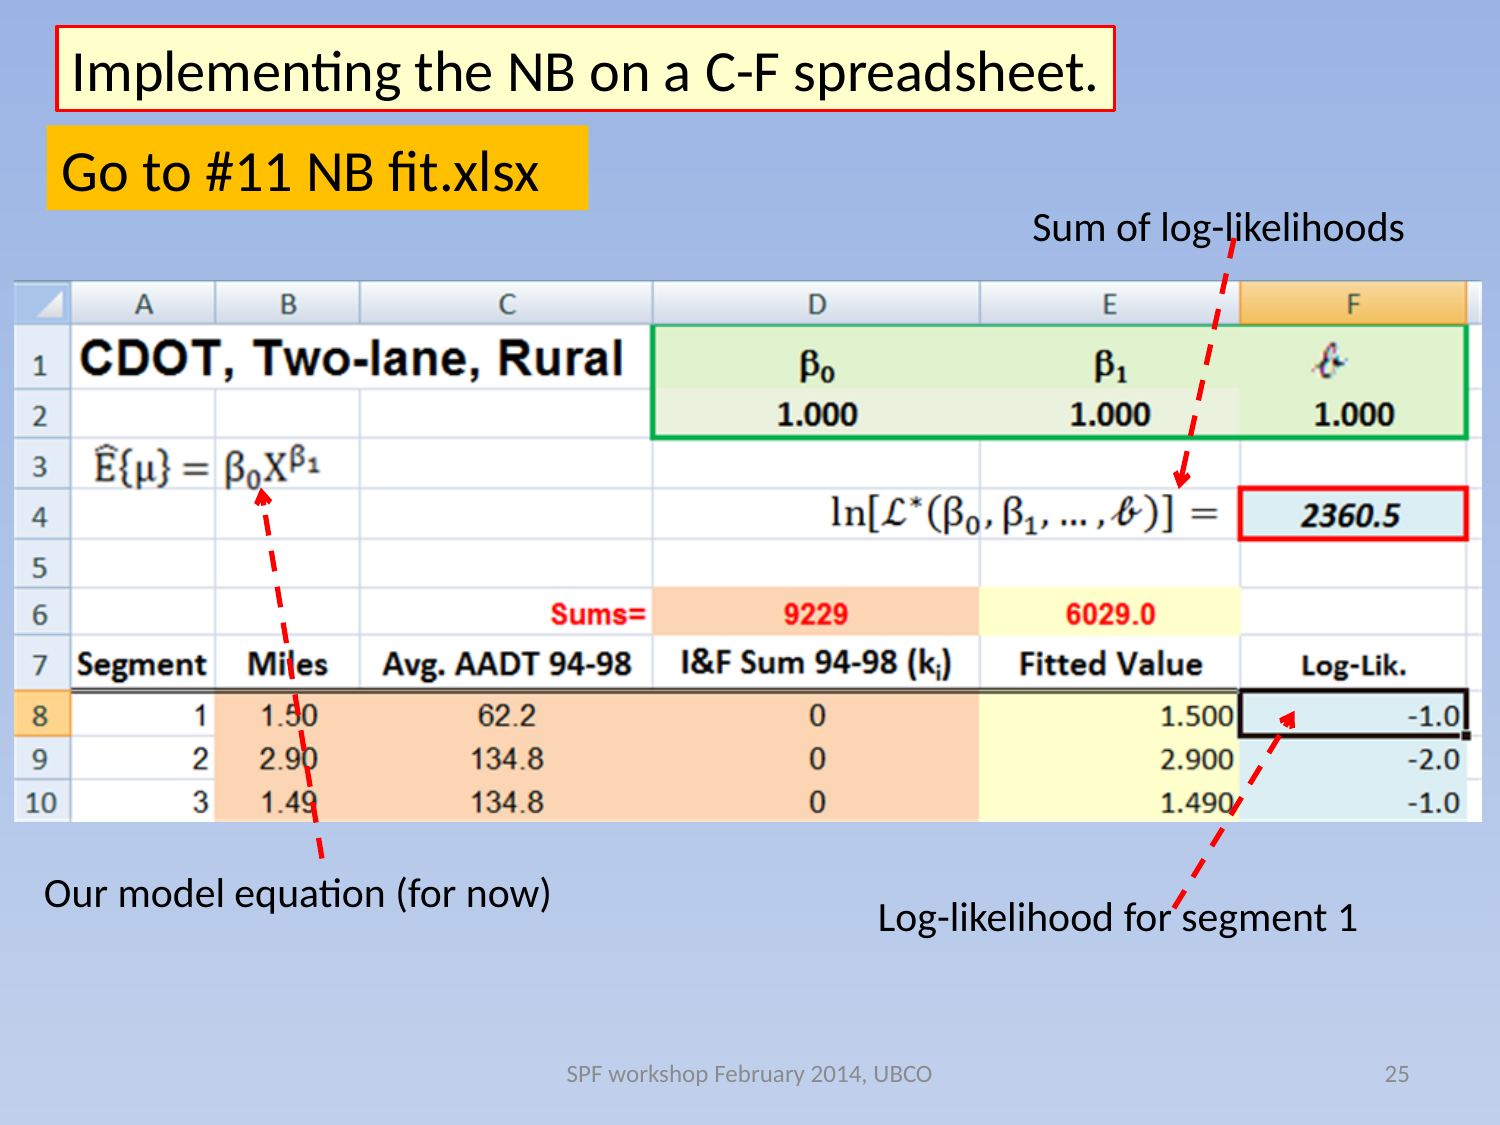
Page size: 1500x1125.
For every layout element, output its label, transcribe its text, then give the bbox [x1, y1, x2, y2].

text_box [1178, 237, 1235, 490]
text_box Implementing the NB on a C-F spreadsheet. [57, 26, 1115, 111]
text_box Log-likelihood for segment 1 [863, 882, 1374, 947]
text_box Go to #11 NB fit.xlsx [46, 125, 589, 211]
text_box Sum of log-likelihoods [1017, 192, 1421, 258]
footer SPF workshop February 2014, UBCO [512, 1042, 988, 1103]
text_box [1173, 710, 1295, 909]
text_box Our model equation (for now) [29, 858, 615, 924]
slide_number 25 [1074, 1042, 1425, 1103]
picture [14, 280, 1483, 822]
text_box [260, 487, 323, 859]
